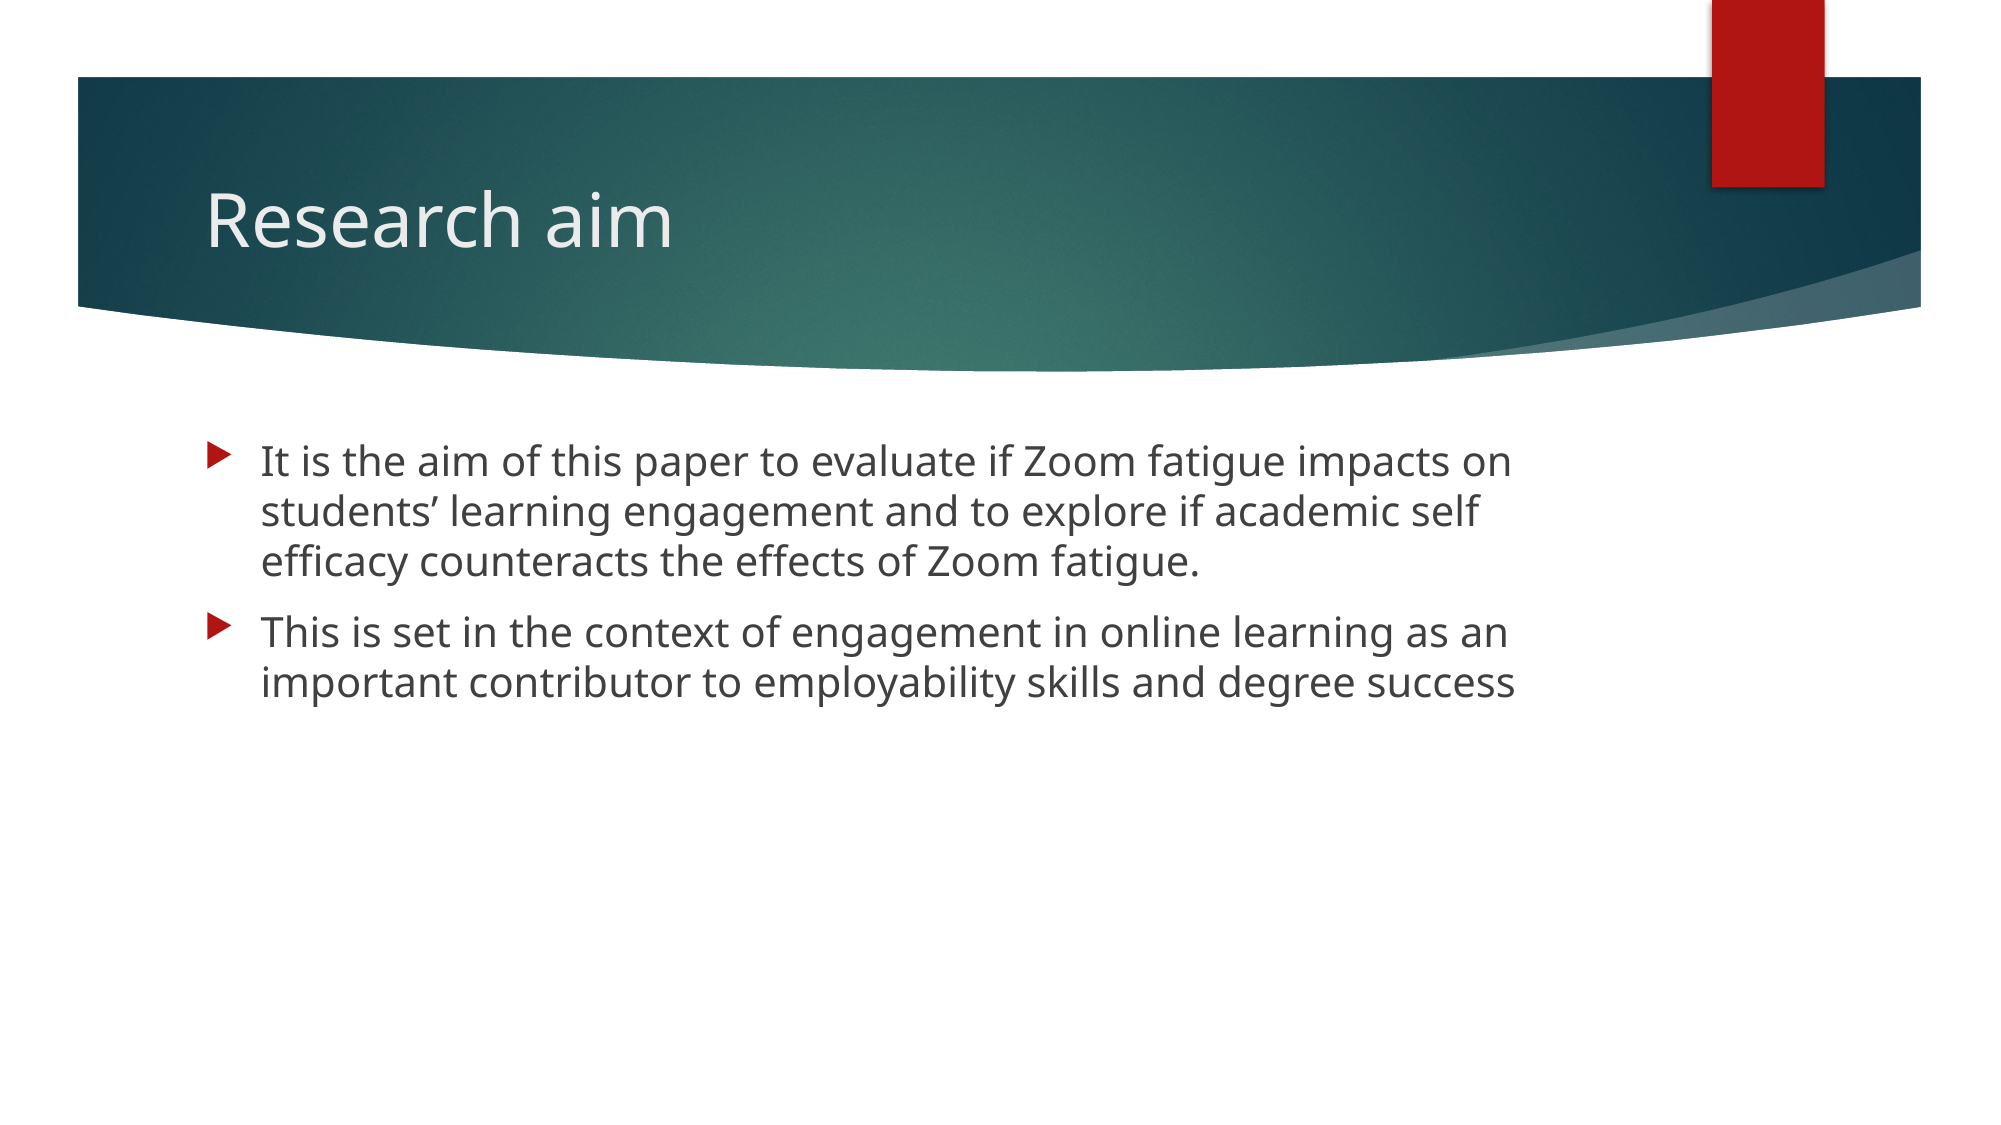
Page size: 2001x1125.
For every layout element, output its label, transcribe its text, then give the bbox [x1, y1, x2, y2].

title Research aim [189, 159, 1638, 276]
list It is the aim of this paper to evaluate if Zoom fatigue impacts on students’ learning engagement and to explore if academic self efficacy counteracts the effects of Zoom fatigue. This is set in the context of engagement in online learning as an important contributor to employability skills and degree success [189, 427, 1638, 988]
